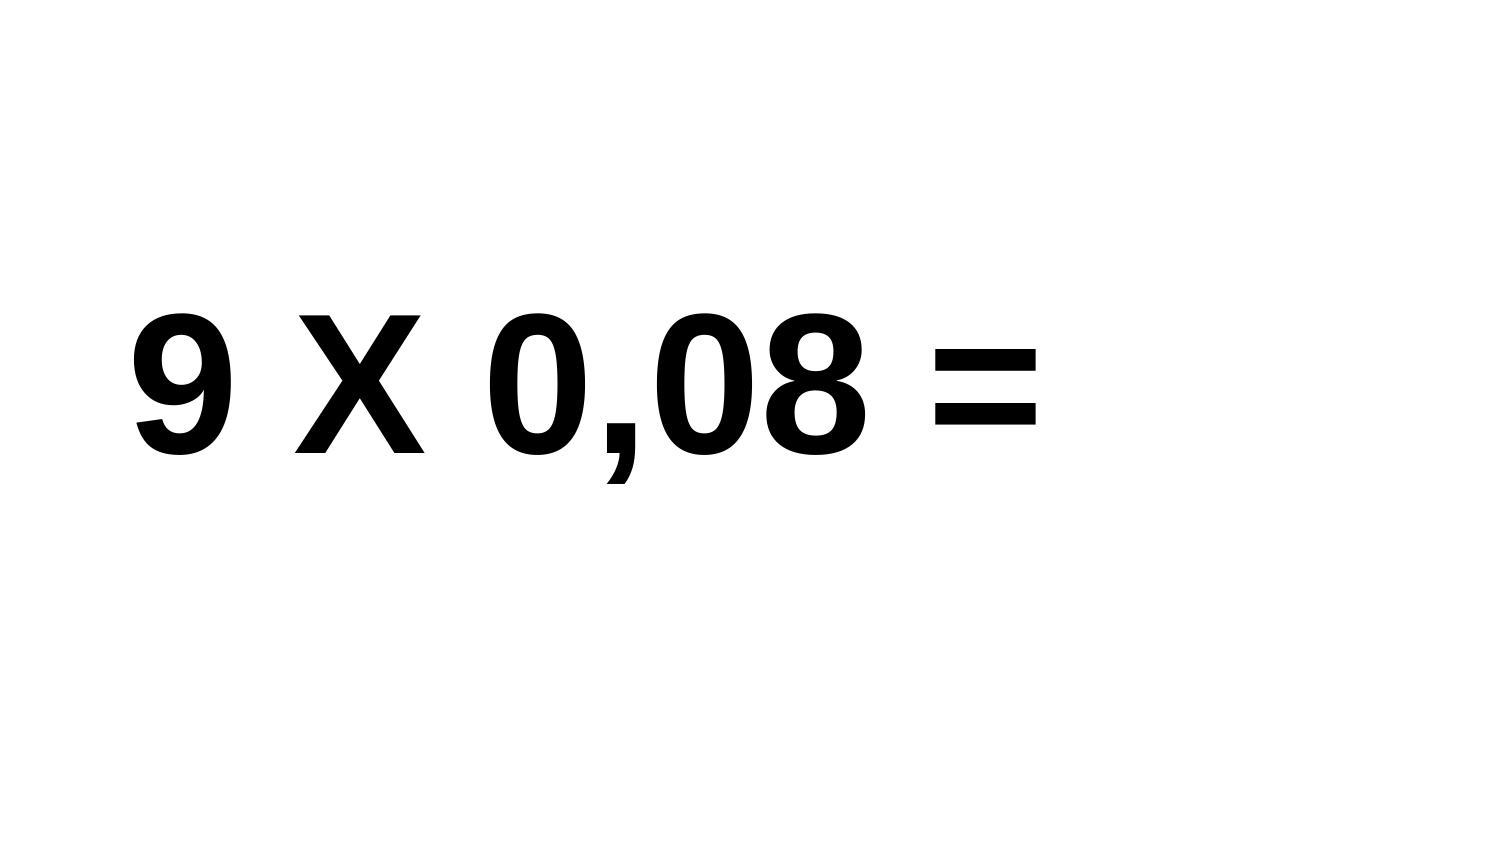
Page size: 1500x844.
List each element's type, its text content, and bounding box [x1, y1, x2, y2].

text_box 9 X 0,08 = [112, 318, 1388, 509]
